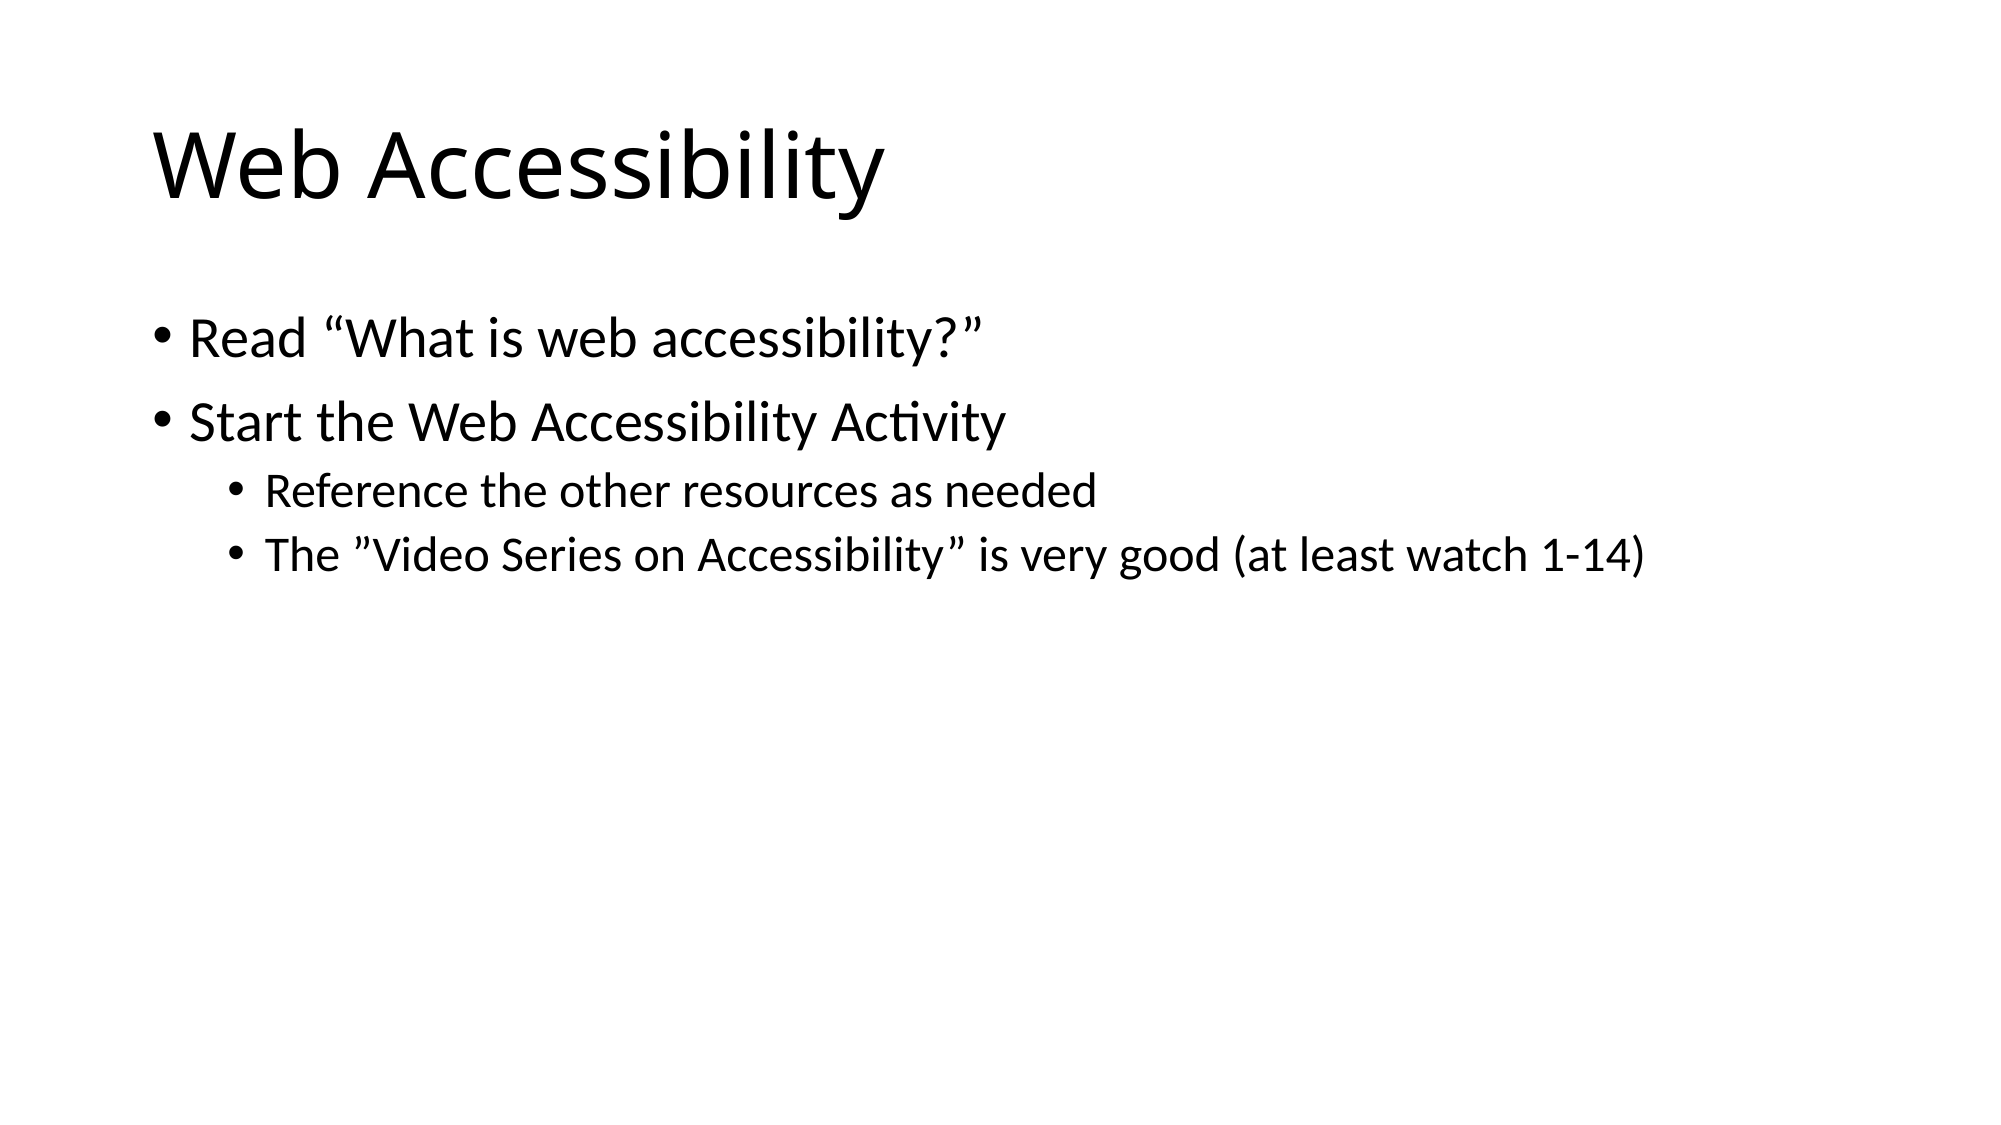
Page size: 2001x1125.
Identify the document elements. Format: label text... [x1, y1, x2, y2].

title Web Accessibility [137, 59, 1863, 278]
list Read “What is web accessibility?” Start the Web Accessibility Activity Reference the other resources as needed The ”Video Series on Accessibility” is very good (at least watch 1-14) [137, 299, 1863, 1014]
